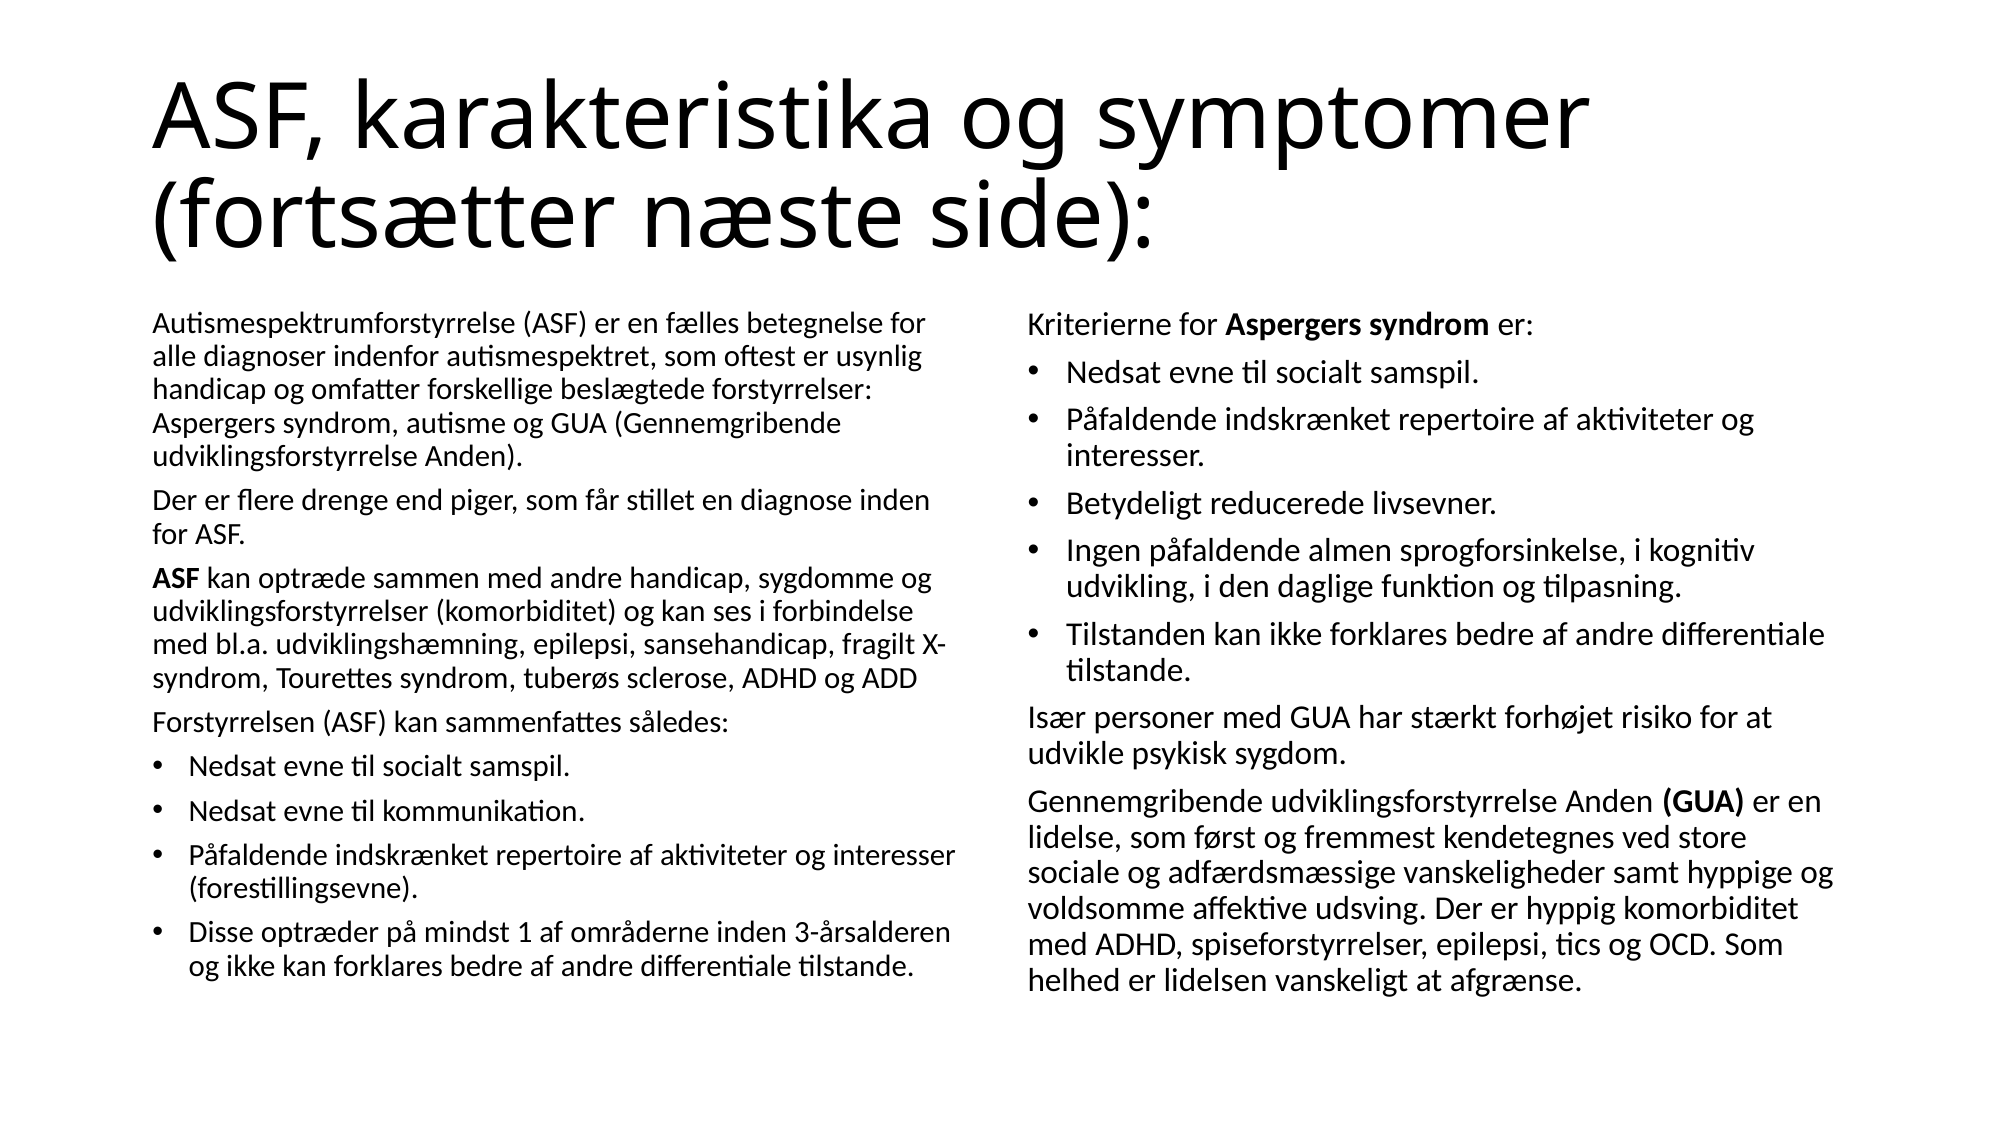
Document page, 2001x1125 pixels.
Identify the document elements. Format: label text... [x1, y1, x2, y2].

list Autismespektrumforstyrrelse (ASF) er en fælles betegnelse for alle diagnoser indenfor autismespektret, som oftest er usynlig handicap og omfatter forskellige beslægtede forstyrrelser: Aspergers syndrom, autisme og GUA (Gennemgribende udviklingsforstyrrelse Anden). Der er flere drenge end piger, som får stillet en diagnose inden for ASF. ASF kan optræde sammen med andre handicap, sygdomme og udviklingsforstyrrelser (komorbiditet) og kan ses i forbindelse med bl.a. udviklingshæmning, epilepsi, sansehandicap, fragilt X-syndrom, Tourettes syndrom, tuberøs sclerose, ADHD og ADD Forstyrrelsen (ASF) kan sammenfattes således: Nedsat evne til socialt samspil. Nedsat evne til kommunikation. Påfaldende indskrænket repertoire af aktiviteter og interesser (forestillingsevne). Disse optræder på mindst 1 af områderne inden 3-årsalderen og ikke kan forklares bedre af andre differentiale tilstande. [137, 299, 988, 1014]
title ASF, karakteristika og symptomer (fortsætter næste side): [137, 59, 1863, 278]
list Kriterierne for Aspergers syndrom er: Nedsat evne til socialt samspil. Påfaldende indskrænket repertoire af aktiviteter og interesser. Betydeligt reducerede livsevner. Ingen påfaldende almen sprogforsinkelse, i kognitiv udvikling, i den daglige funktion og tilpasning. Tilstanden kan ikke forklares bedre af andre differentiale tilstande. Især personer med GUA har stærkt forhøjet risiko for at udvikle psykisk sygdom. Gennemgribende udviklingsforstyrrelse Anden (GUA) er en lidelse, som først og fremmest kendetegnes ved store sociale og adfærdsmæssige vanskeligheder samt hyppige og voldsomme affektive udsving. Der er hyppig komorbiditet med ADHD, spiseforstyrrelser, epilepsi, tics og OCD. Som helhed er lidelsen vanskeligt at afgrænse. [1012, 299, 1863, 1014]
